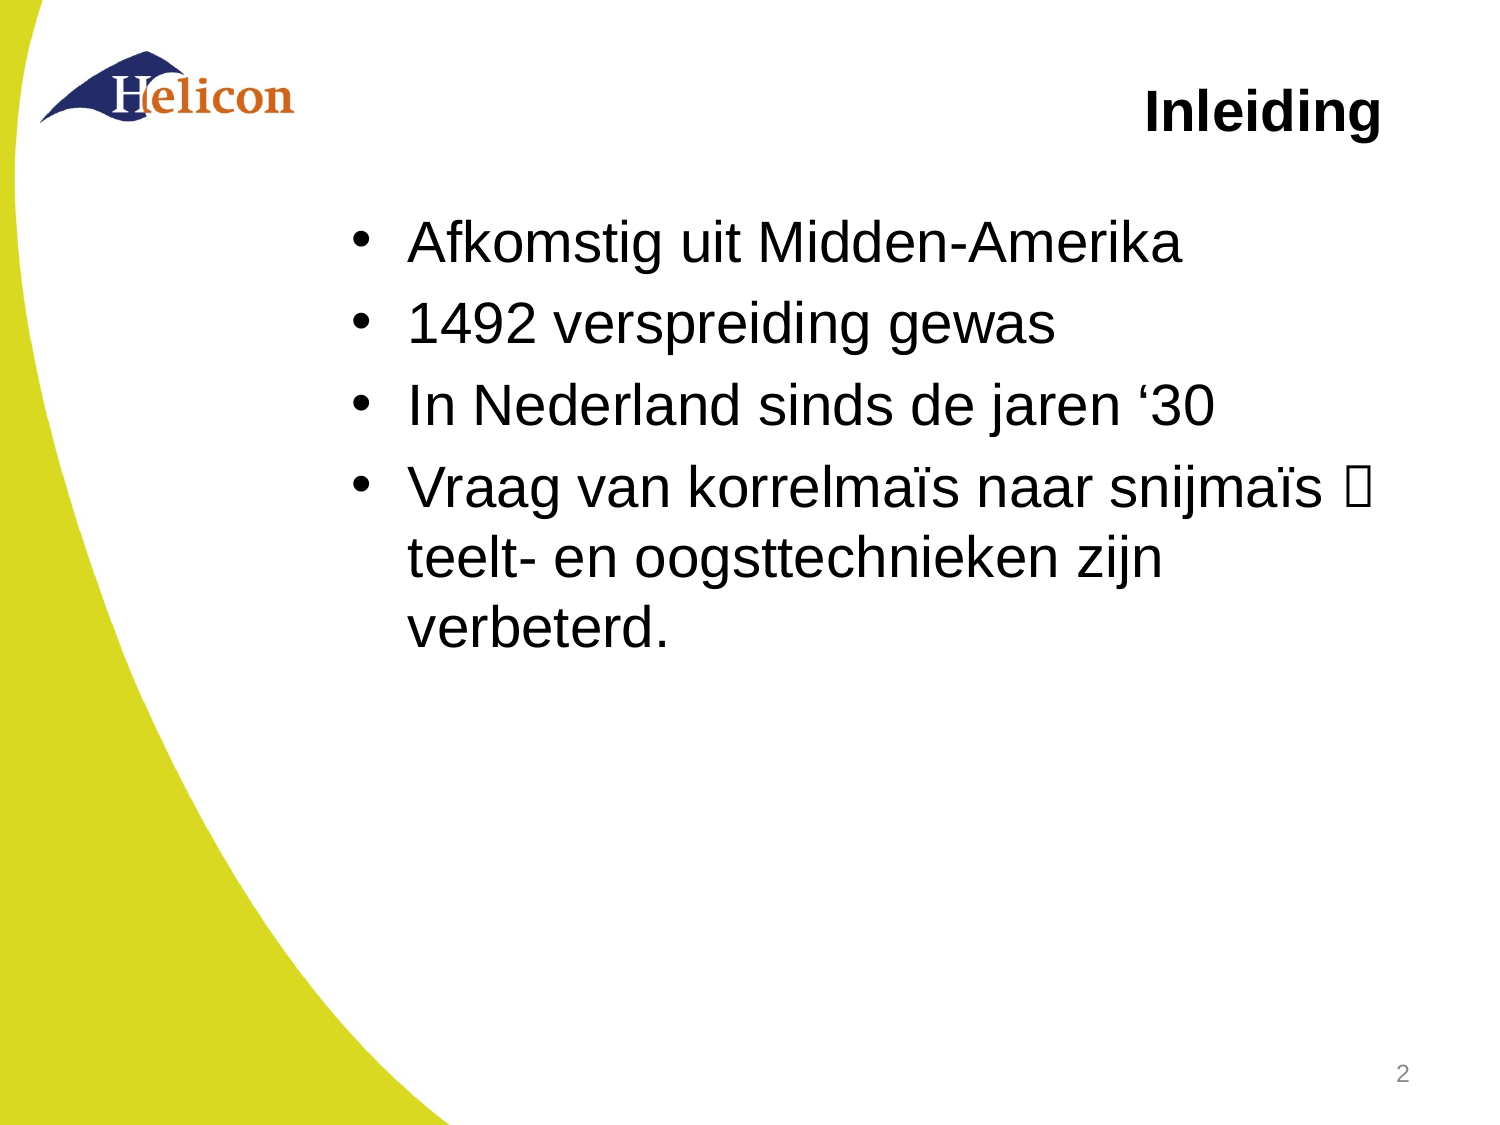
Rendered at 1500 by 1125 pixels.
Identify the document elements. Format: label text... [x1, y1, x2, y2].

title Inleiding [324, 54, 1415, 161]
picture [0, 0, 1500, 1125]
list Afkomstig uit Midden-Amerika 1492 verspreiding gewas In Nederland sinds de jaren ‘30 Vraag van korrelmaïs naar snijmaïs  teelt- en oogsttechnieken zijn verbeterd. [336, 196, 1425, 1005]
slide_number 2 [1074, 1042, 1425, 1103]
